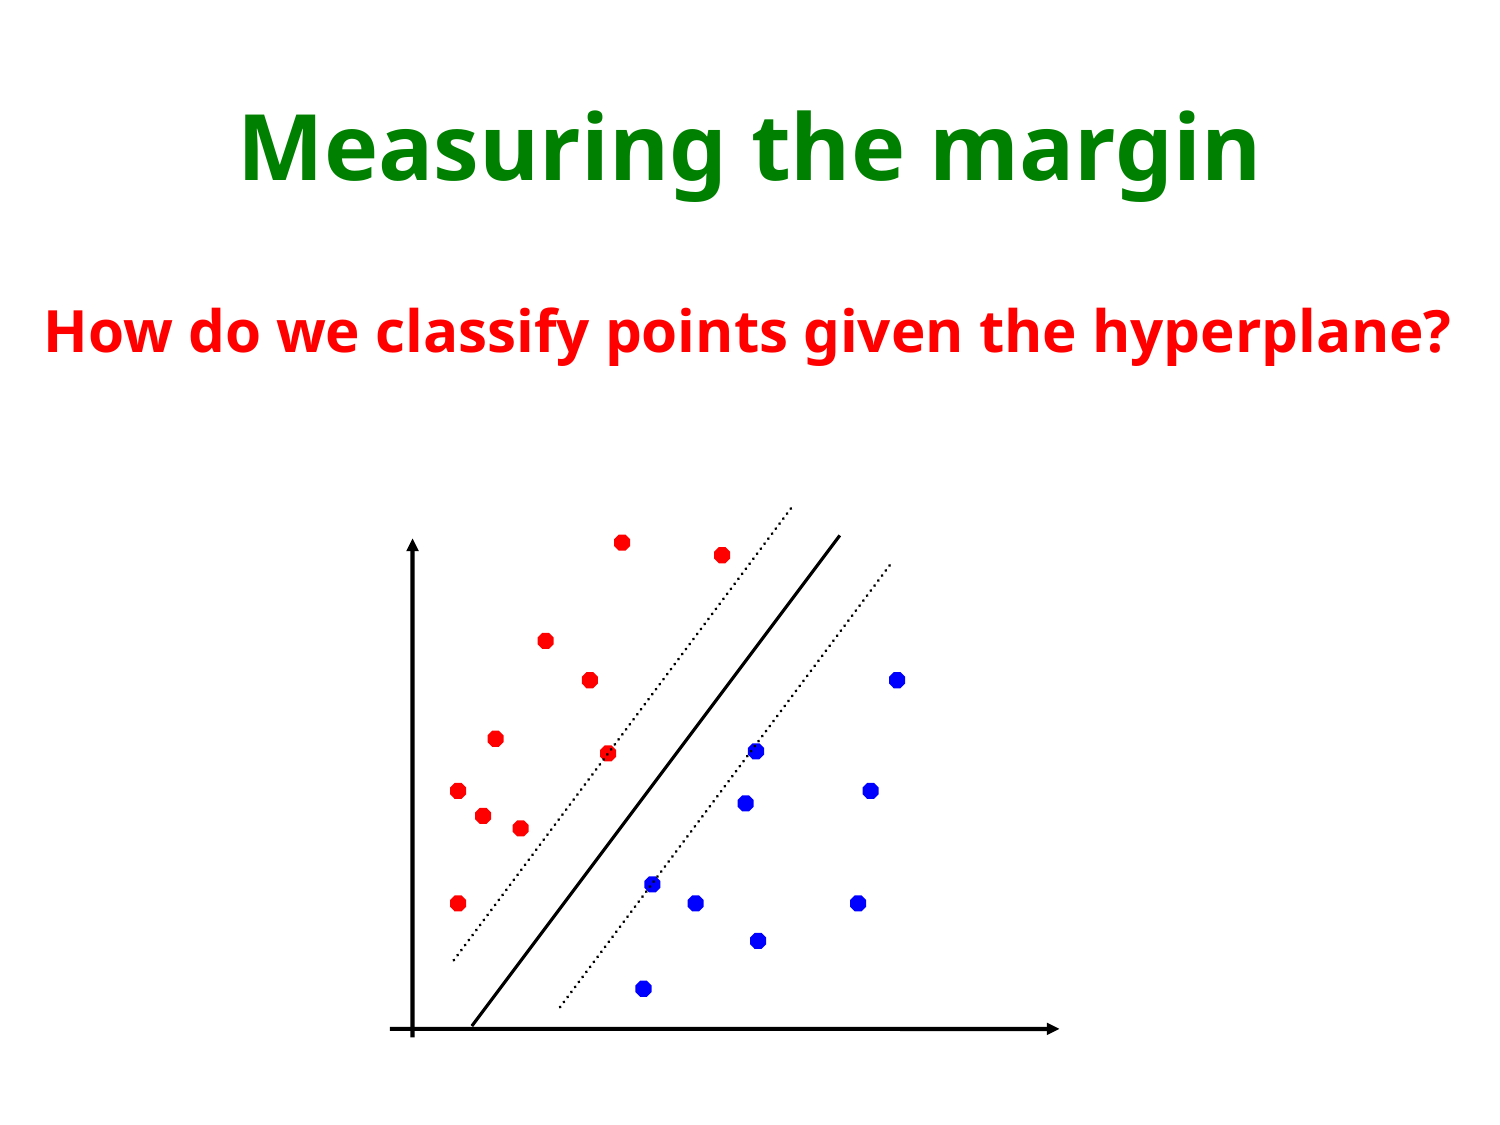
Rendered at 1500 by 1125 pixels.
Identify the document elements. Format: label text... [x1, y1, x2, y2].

text_box [889, 672, 905, 688]
text_box [513, 821, 528, 836]
text_box [748, 744, 764, 759]
text_box [688, 896, 703, 911]
text_box [645, 877, 660, 892]
text_box [750, 933, 766, 949]
text_box [738, 796, 753, 811]
text_box [538, 633, 553, 649]
text_box [389, 1022, 1060, 1036]
text_box How do we classify points given the hyperplane? [29, 299, 1468, 371]
text_box [600, 746, 616, 761]
text_box [582, 672, 598, 688]
text_box [636, 981, 651, 997]
text_box [488, 731, 503, 747]
text_box [406, 538, 419, 1028]
text_box [714, 547, 730, 563]
text_box [475, 808, 491, 824]
text_box [450, 896, 466, 911]
text_box [450, 783, 466, 799]
text_box [614, 535, 630, 550]
title Measuring the margin [87, 62, 1413, 226]
text_box [863, 783, 878, 799]
text_box [850, 896, 866, 911]
